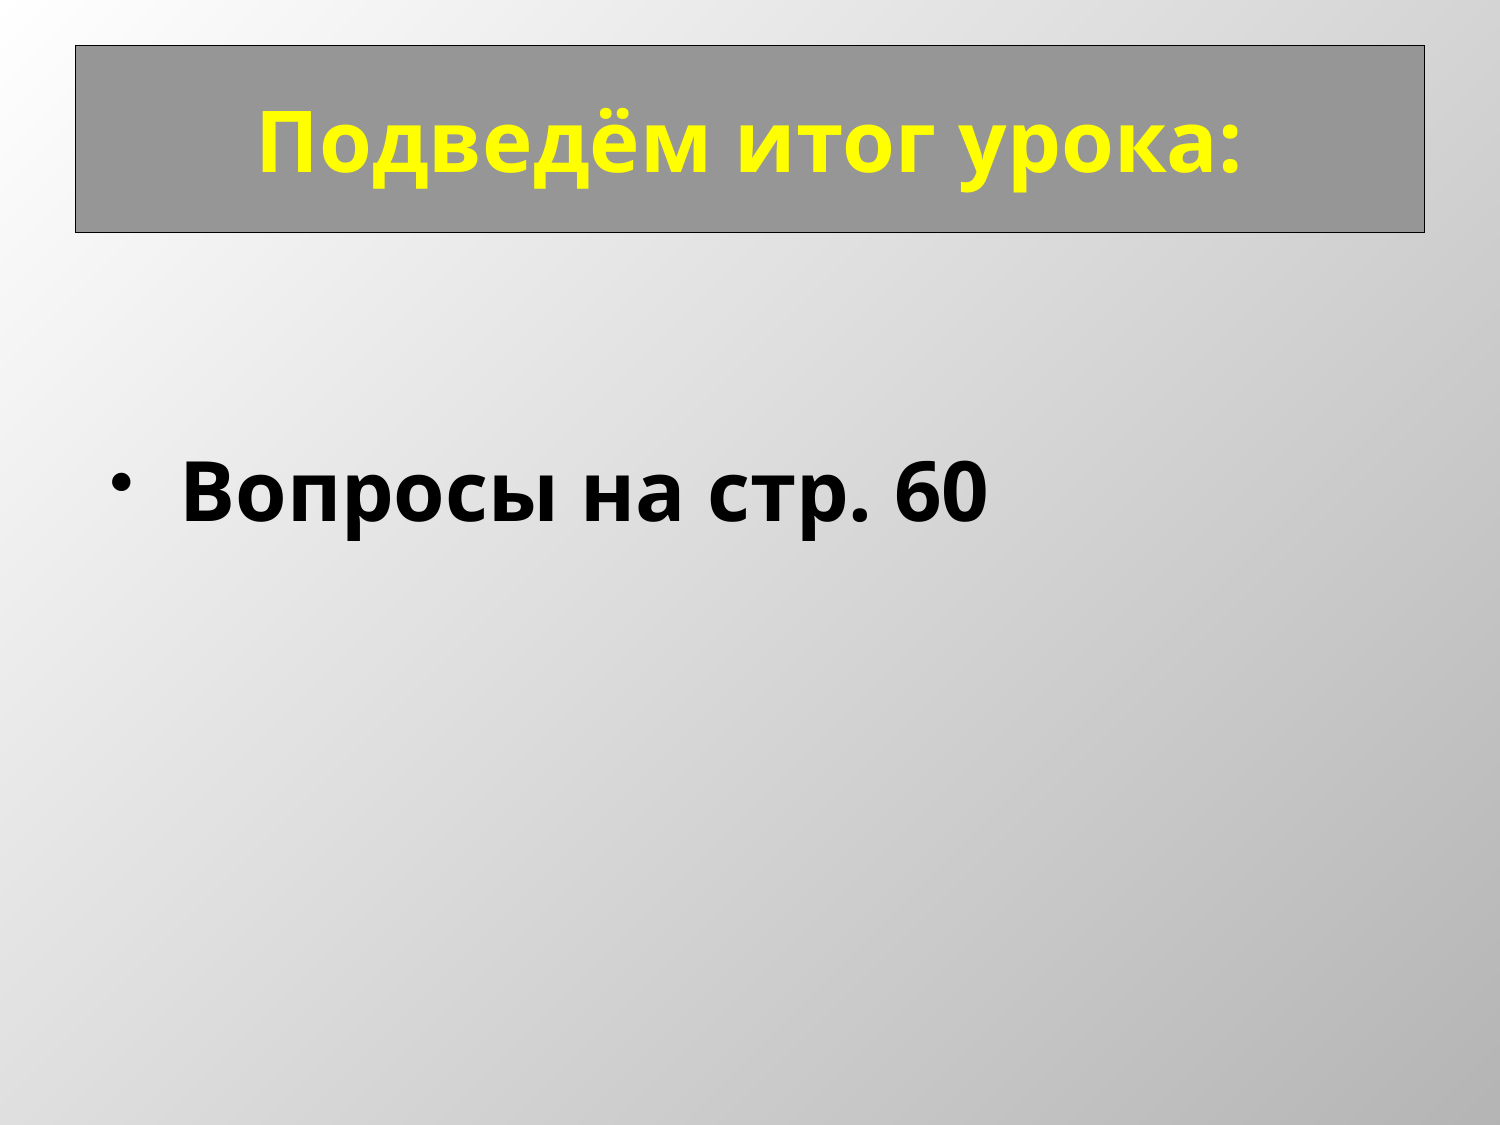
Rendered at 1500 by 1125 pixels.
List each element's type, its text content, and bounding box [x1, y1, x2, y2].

title Подведём итог урока: [75, 45, 1425, 233]
list Вопросы на стр. 60 [74, 262, 1426, 1036]
